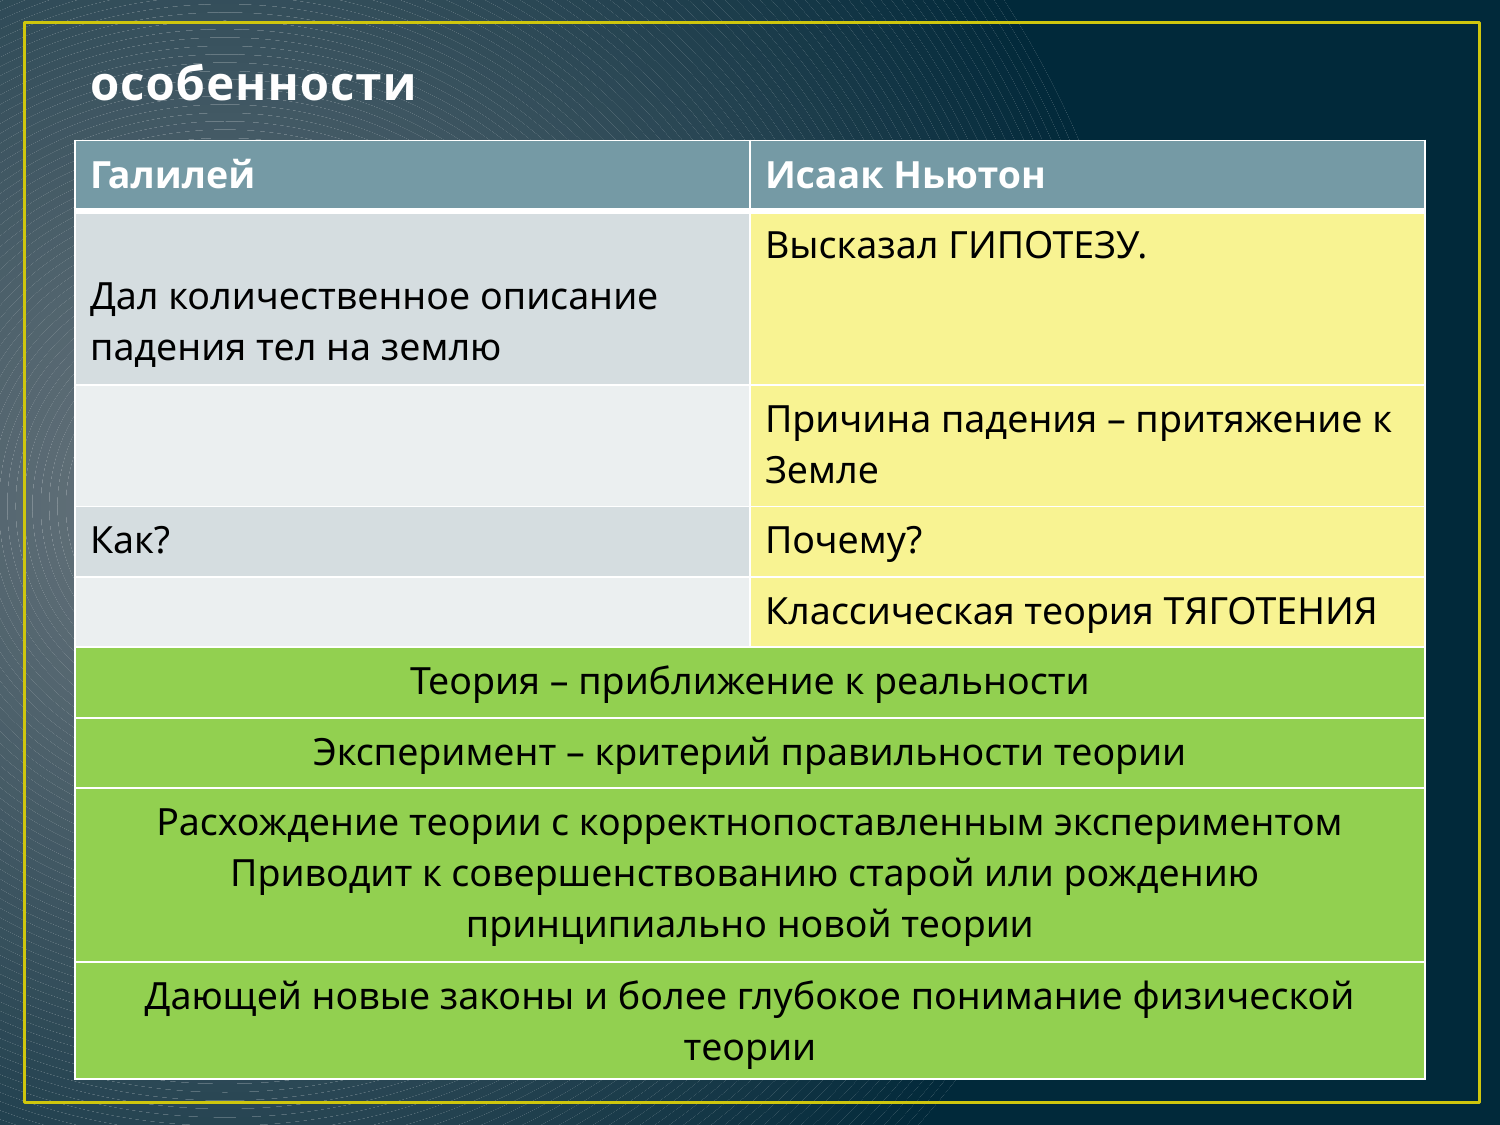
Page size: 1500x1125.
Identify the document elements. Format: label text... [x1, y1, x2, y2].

table_cell [76, 578, 749, 646]
table_cell Причина падения – притяжение к Земле [751, 386, 1424, 506]
table_header Галилей [76, 141, 749, 208]
table_cell Эксперимент – критерий правильности теории [76, 719, 1424, 787]
table_cell Как? [76, 507, 749, 576]
table_cell Дал количественное описание падения тел на землю [76, 214, 749, 384]
table_cell Расхождение теории с корректнопоставленным экспериментом Приводит к совершенствованию старой или рождению принципиально новой теории [76, 789, 1424, 961]
table_cell Теория – приближение к реальности [76, 648, 1424, 717]
table_cell Дающей новые законы и более глубокое понимание физической теории [76, 963, 1424, 1078]
table_cell Почему? [751, 507, 1424, 576]
table_header Исаак Ньютон [751, 141, 1424, 208]
table_cell [76, 386, 749, 506]
table_cell Классическая теория ТЯГОТЕНИЯ [751, 578, 1424, 646]
table_cell Высказал ГИПОТЕЗУ. [751, 214, 1424, 384]
title особенности [75, 45, 1425, 118]
